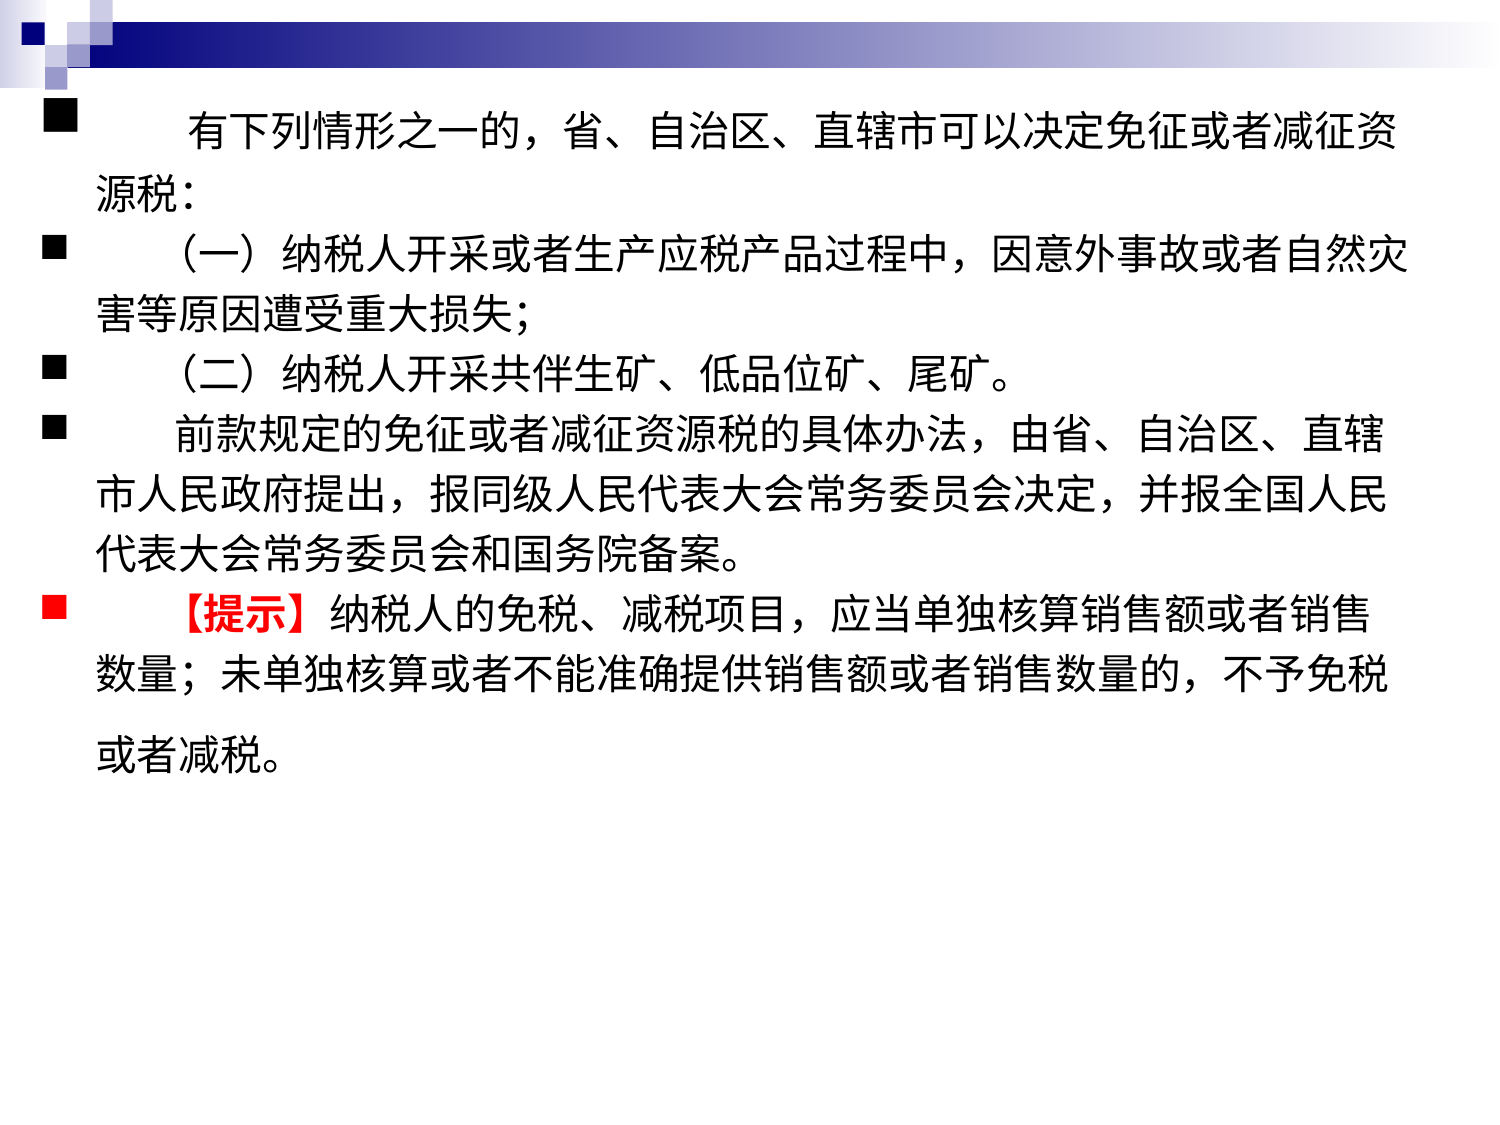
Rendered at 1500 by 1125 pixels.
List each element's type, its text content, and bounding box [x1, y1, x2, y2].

list 有下列情形之一的，省、自治区、直辖市可以决定免征或者减征资源税： （一）纳税人开采或者生产应税产品过程中，因意外事故或者自然灾害等原因遭受重大损失； （二）纳税人开采共伴生矿、低品位矿、尾矿。 前款规定的免征或者减征资源税的具体办法，由省、自治区、直辖市人民政府提出，报同级人民代表大会常务委员会决定，并报全国人民代表大会常务委员会和国务院备案。 【提示】纳税人的免税、减税项目，应当单独核算销售额或者销售数量；未单独核算或者不能准确提供销售额或者销售数量的，不予免税或者减税。 [23, 66, 1426, 929]
